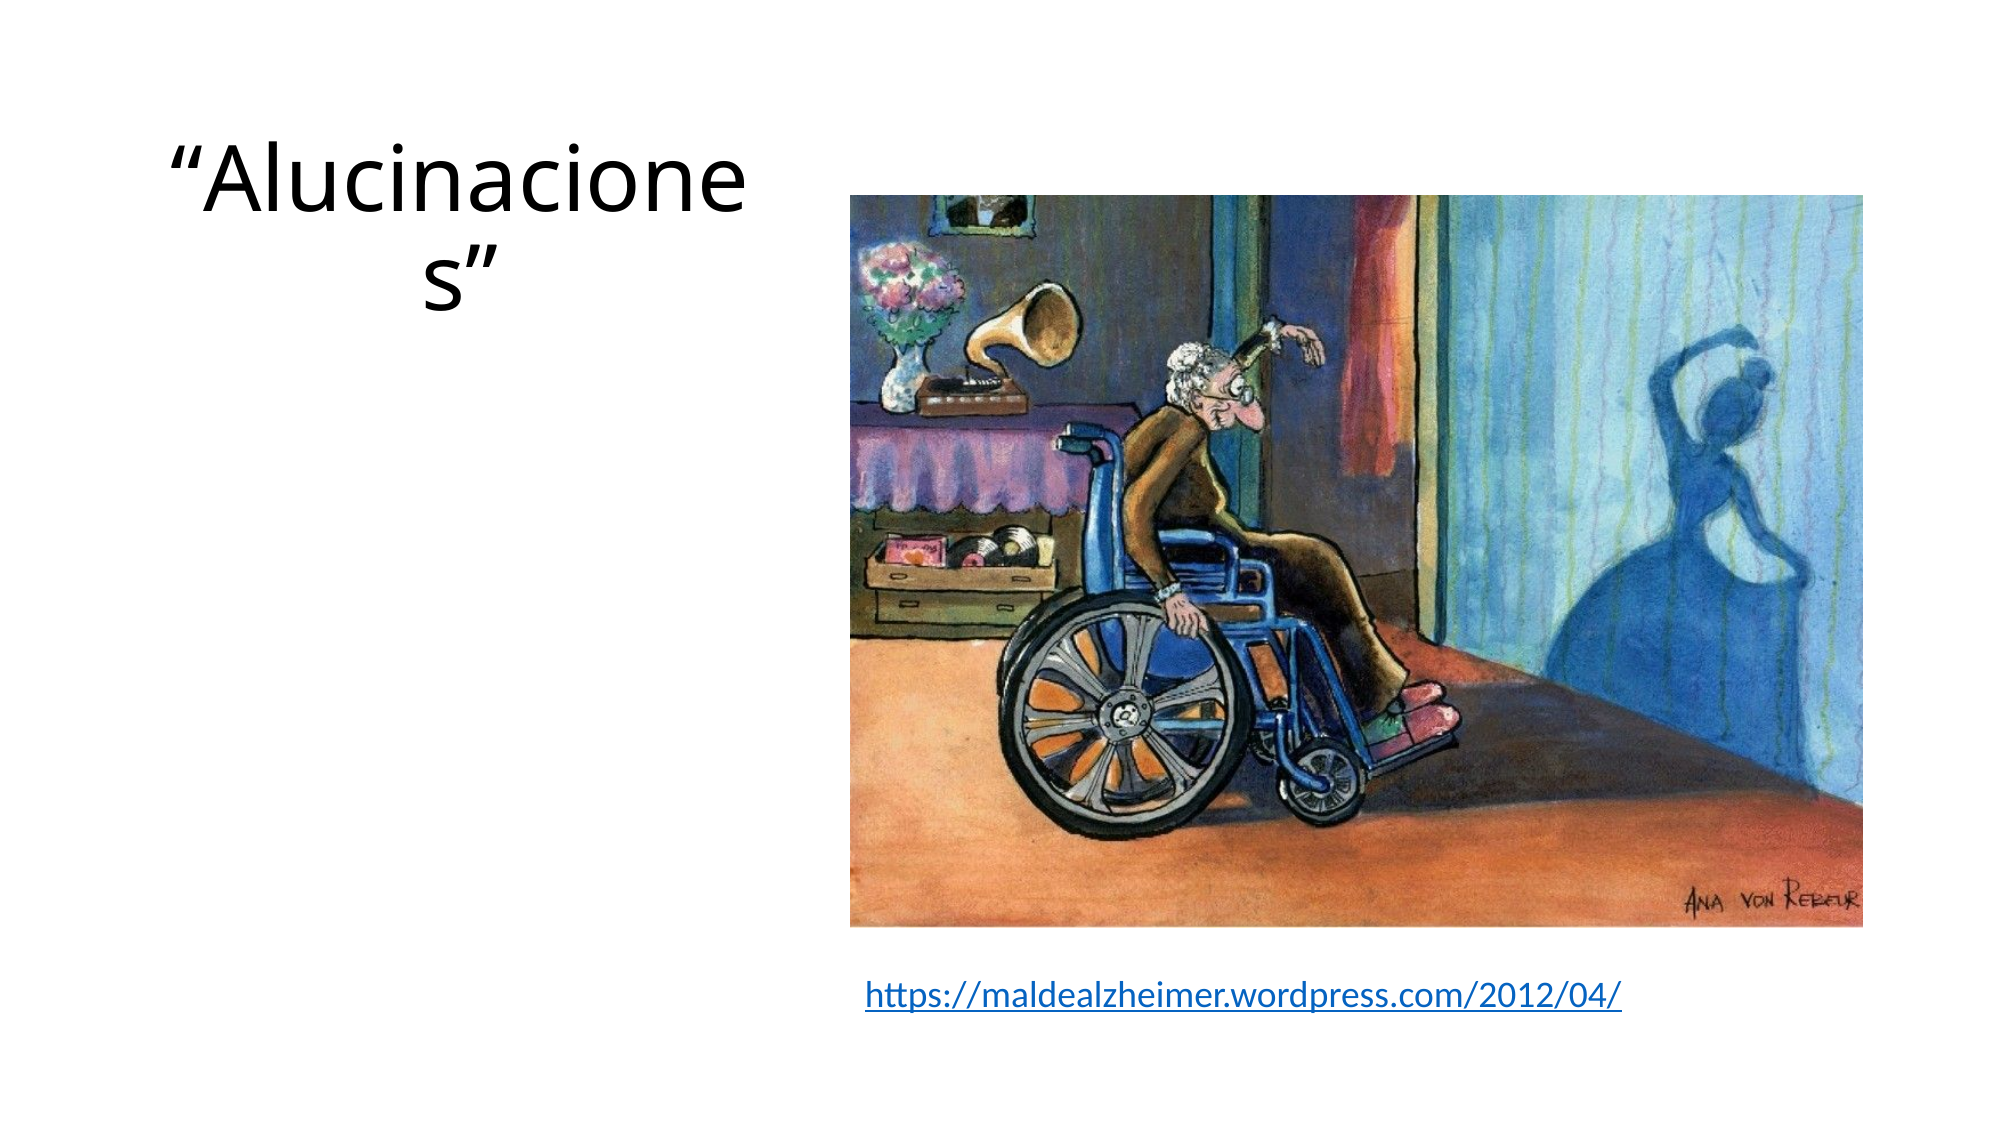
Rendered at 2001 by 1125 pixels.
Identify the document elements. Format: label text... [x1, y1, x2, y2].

title “Alucinaciones” [137, 75, 783, 338]
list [850, 195, 1863, 928]
text_box https://maldealzheimer.wordpress.com/2012/04/ [850, 962, 1683, 1023]
